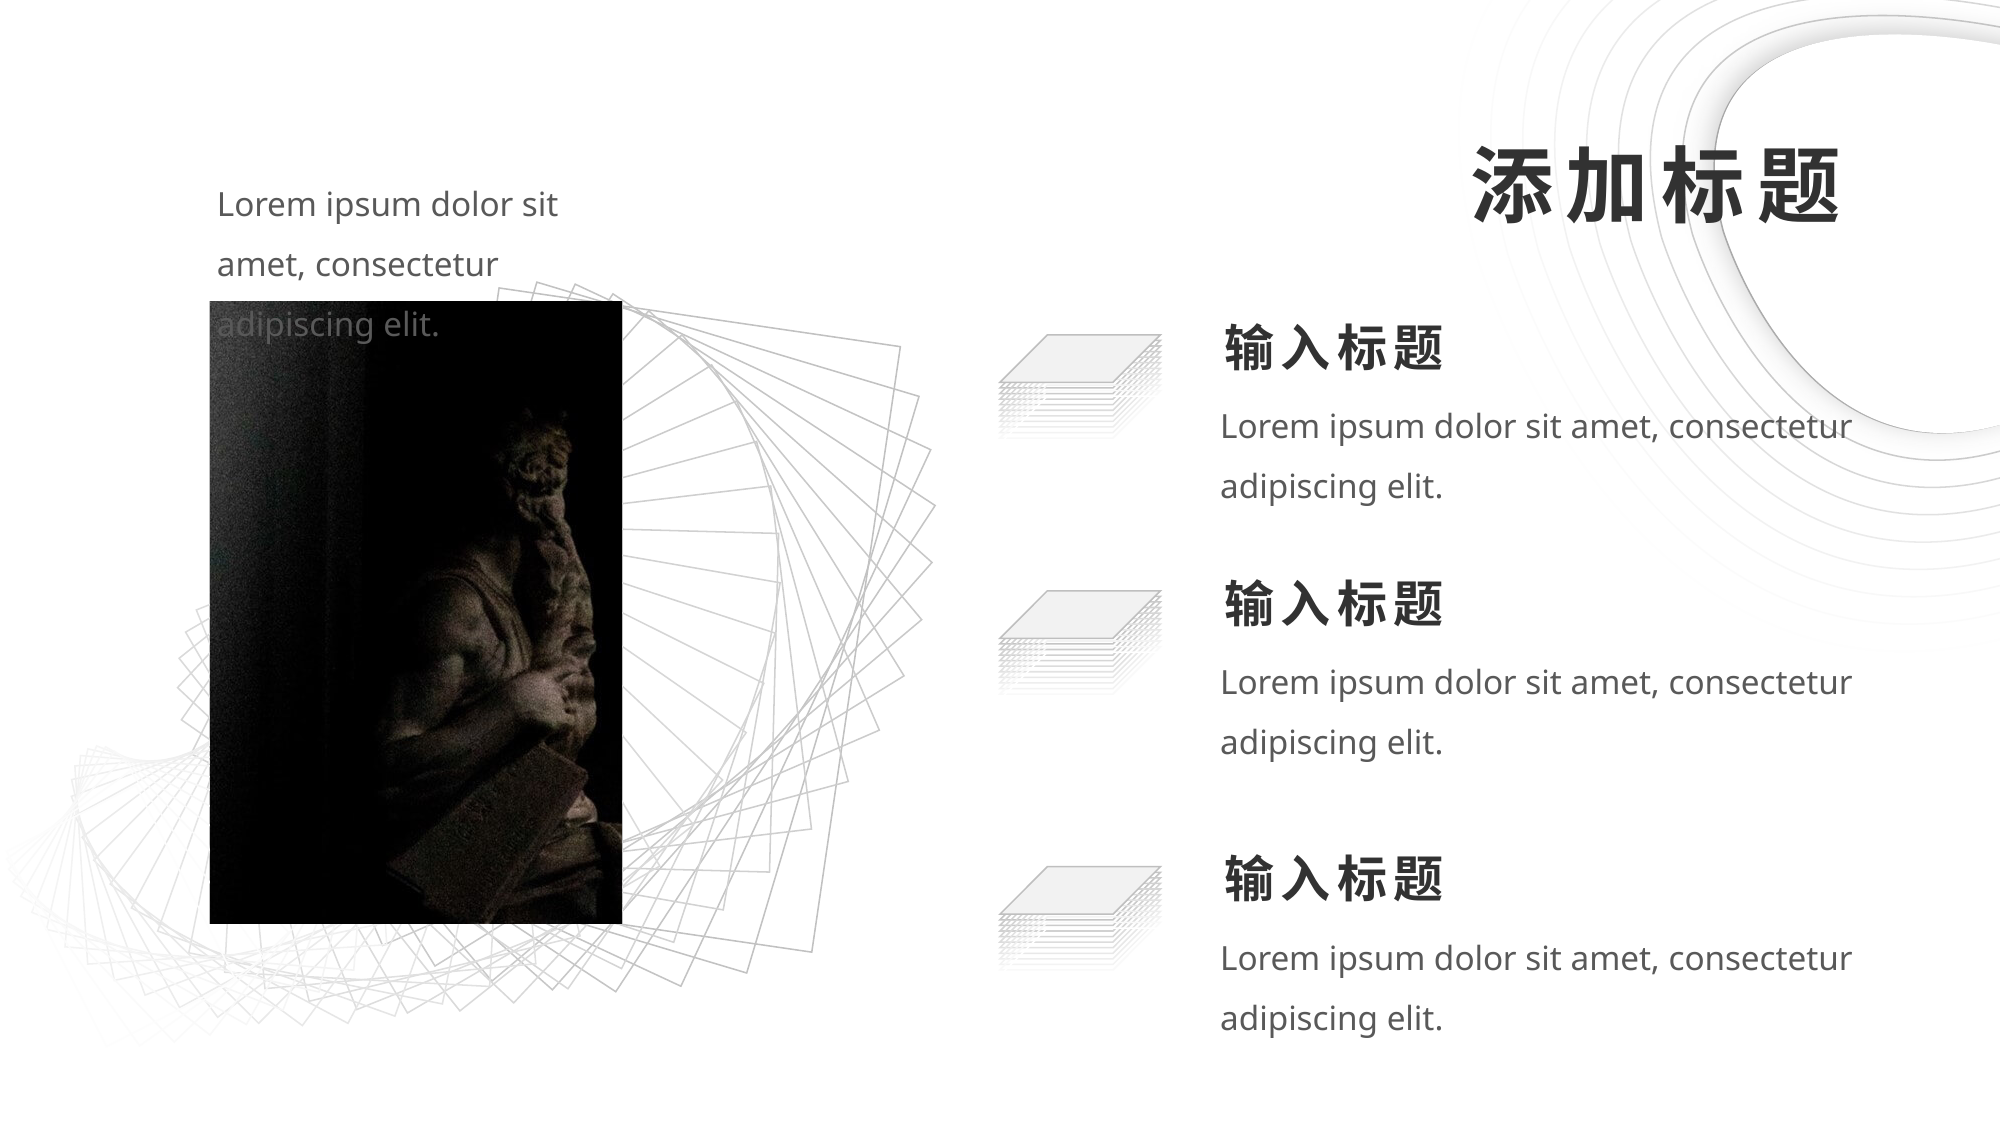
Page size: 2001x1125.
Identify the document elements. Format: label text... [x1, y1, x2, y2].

text_box Lorem ipsum dolor sit amet, consectetur adipiscing elit. [202, 156, 628, 301]
picture [210, 301, 622, 924]
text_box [999, 590, 1161, 700]
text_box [999, 866, 1161, 976]
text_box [1492, 0, 2000, 621]
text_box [1205, 564, 1911, 765]
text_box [37, 301, 868, 1026]
text_box 添加标题 [1455, 126, 1492, 241]
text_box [1205, 308, 1911, 509]
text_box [1205, 840, 1911, 1040]
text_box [999, 334, 1161, 444]
